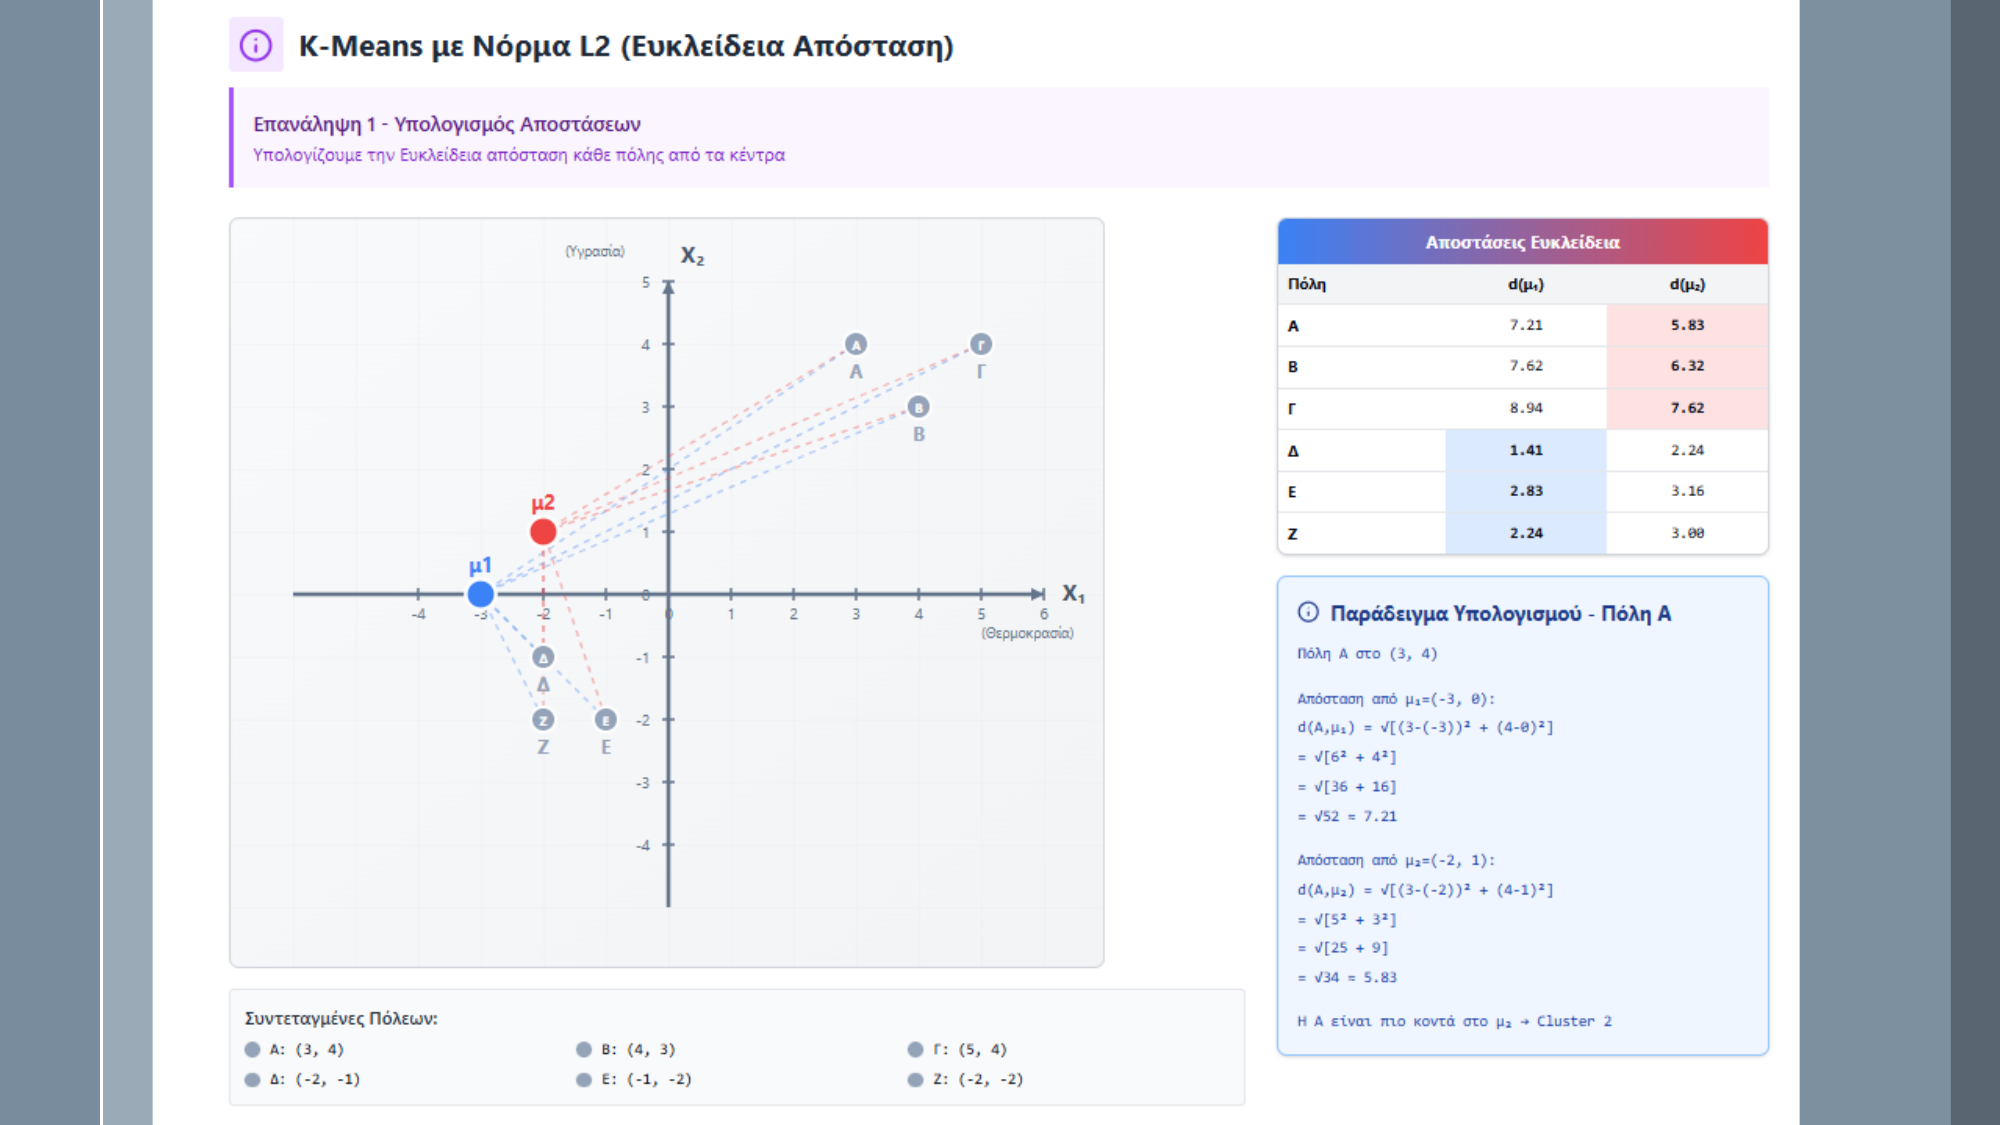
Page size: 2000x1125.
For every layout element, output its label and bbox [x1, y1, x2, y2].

picture [223, 11, 1776, 1114]
